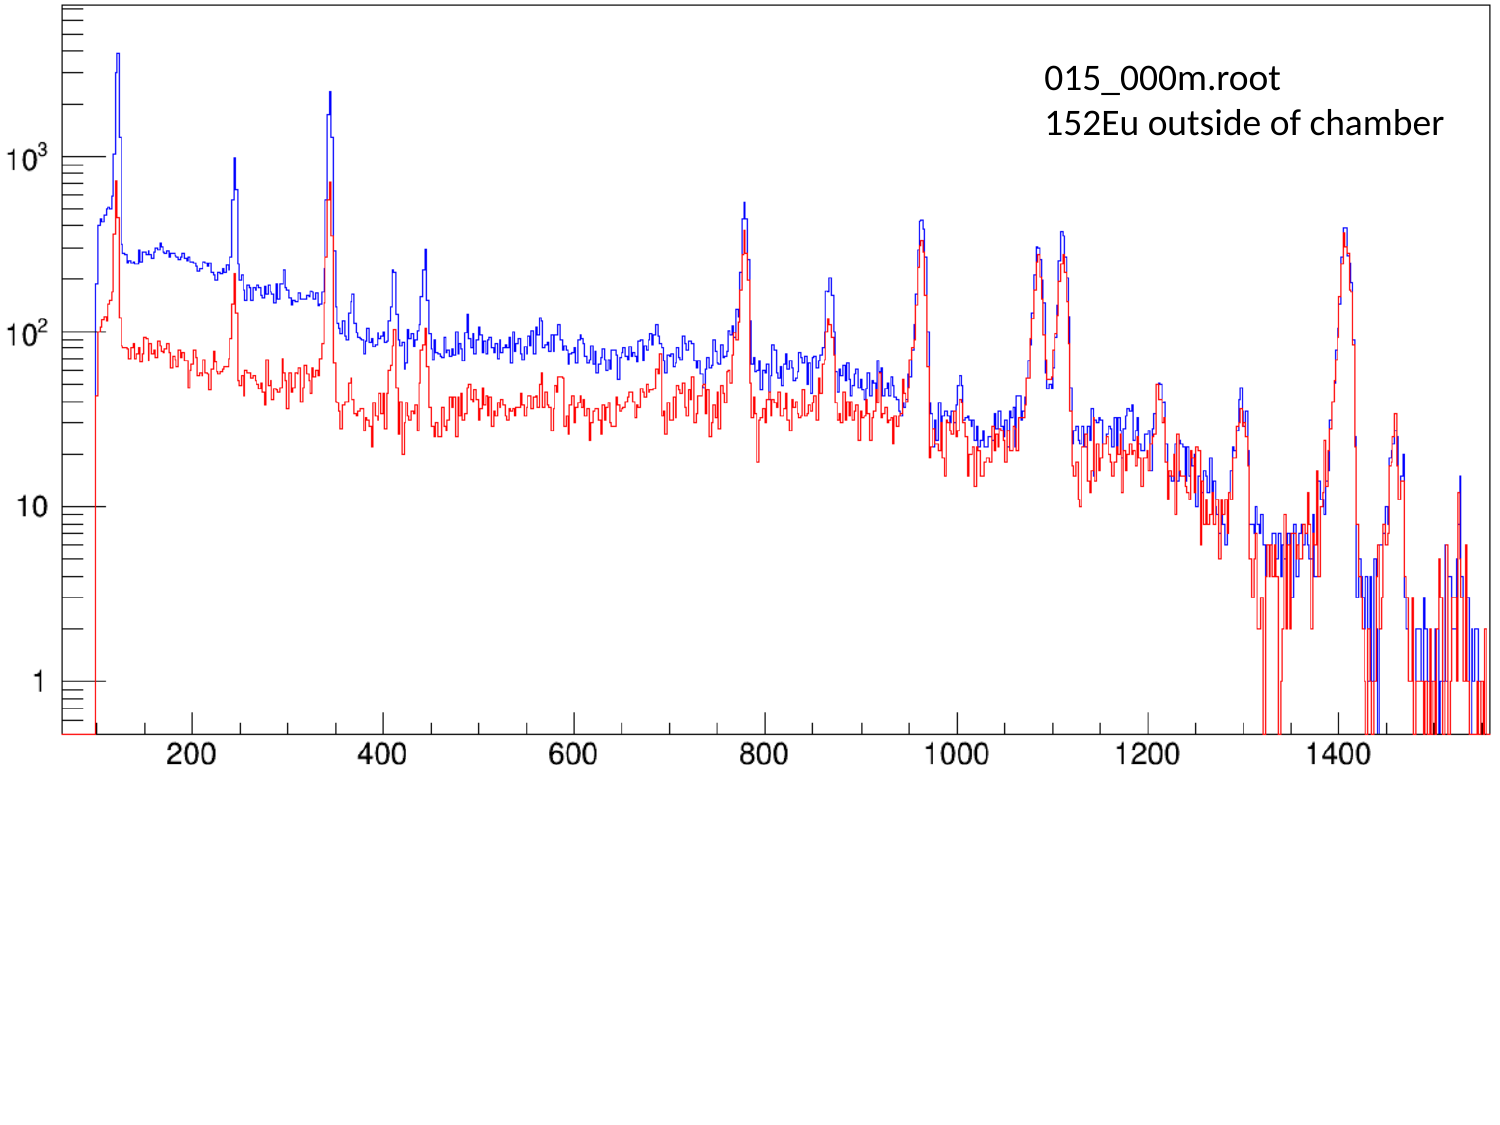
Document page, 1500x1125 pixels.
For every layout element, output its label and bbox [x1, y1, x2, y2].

picture [0, 0, 1500, 778]
